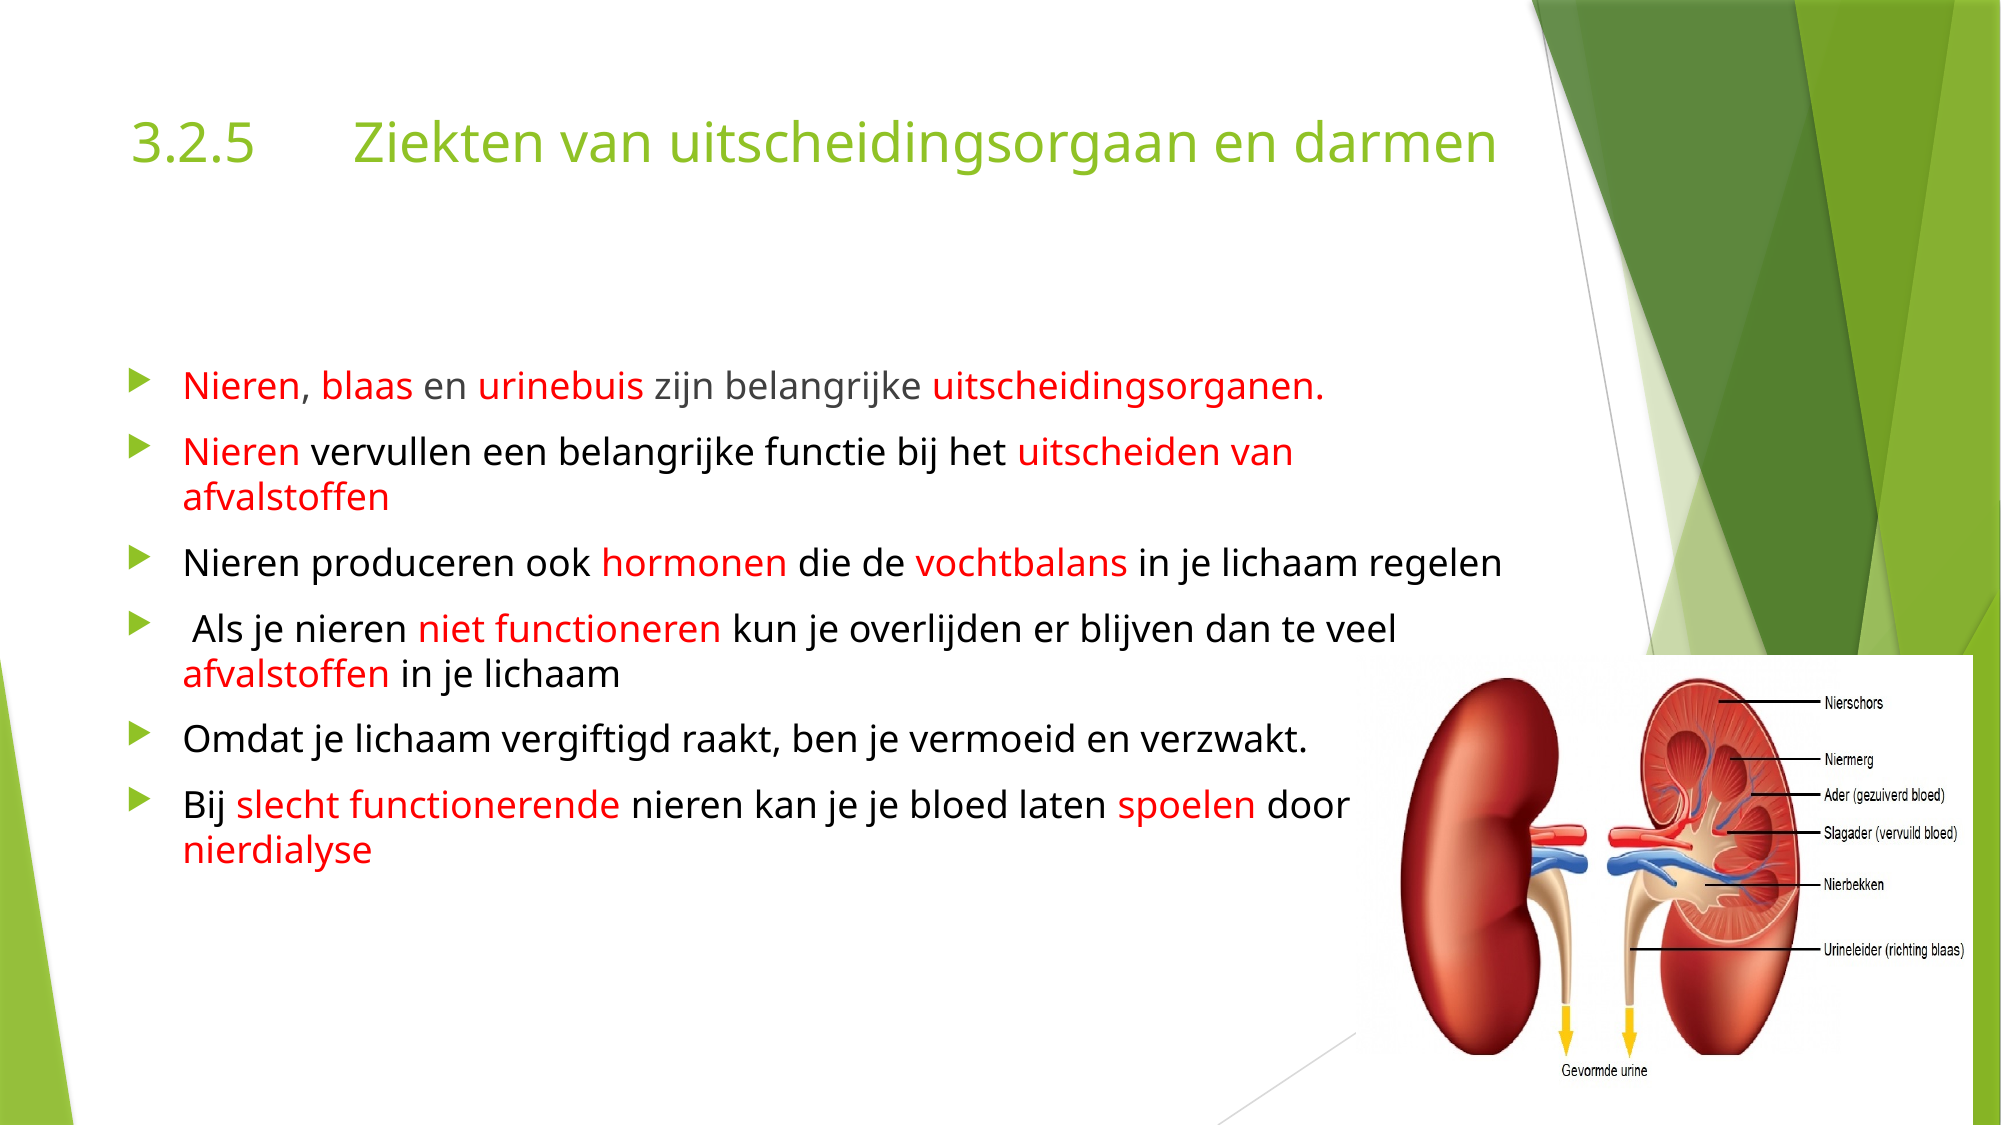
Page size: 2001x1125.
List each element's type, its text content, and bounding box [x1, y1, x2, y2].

picture [1355, 655, 1973, 1125]
title 3.2.5 Ziekten van uitscheidingsorgaan en darmen [111, 99, 1522, 317]
list Nieren, blaas en urinebuis zijn belangrijke uitscheidingsorganen. Nieren vervullen een belangrijke functie bij het uitscheiden van afvalstoffen Nieren produceren ook hormonen die de vochtbalans in je lichaam regelen Als je nieren niet functioneren kun je overlijden er blijven dan te veel afvalstoffen in je lichaam Omdat je lichaam vergiftigd raakt, ben je vermoeid en verzwakt. Bij slecht functionerende nieren kan je je bloed laten spoelen door nierdialyse [111, 354, 1522, 992]
